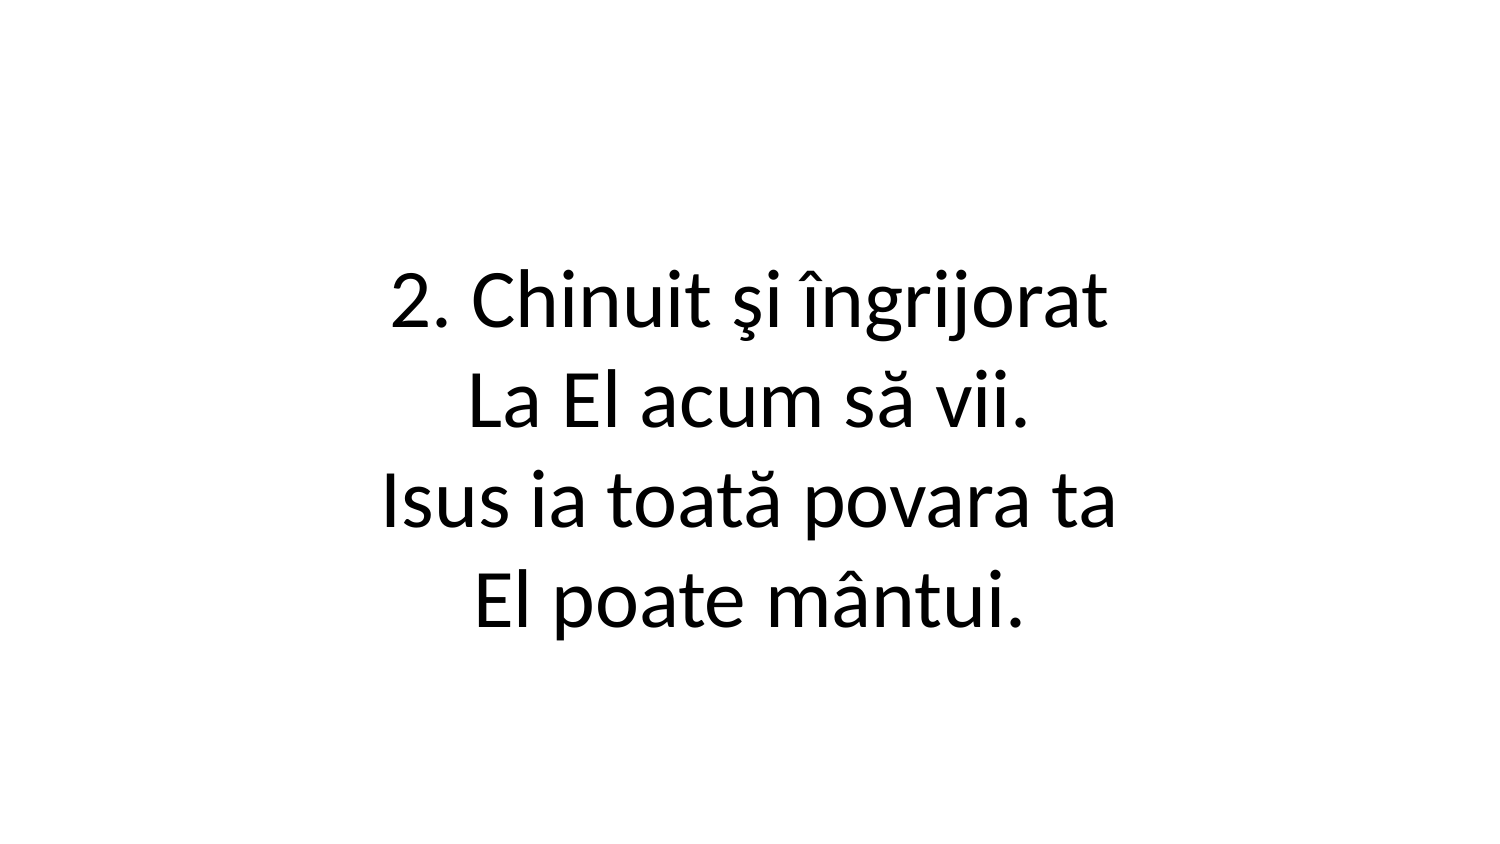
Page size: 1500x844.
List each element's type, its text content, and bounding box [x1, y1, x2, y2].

text_box 2. Chinuit şi îngrijorat La El acum să vii. Isus ia toată povara ta El poate mântui. [365, 192, 1134, 652]
